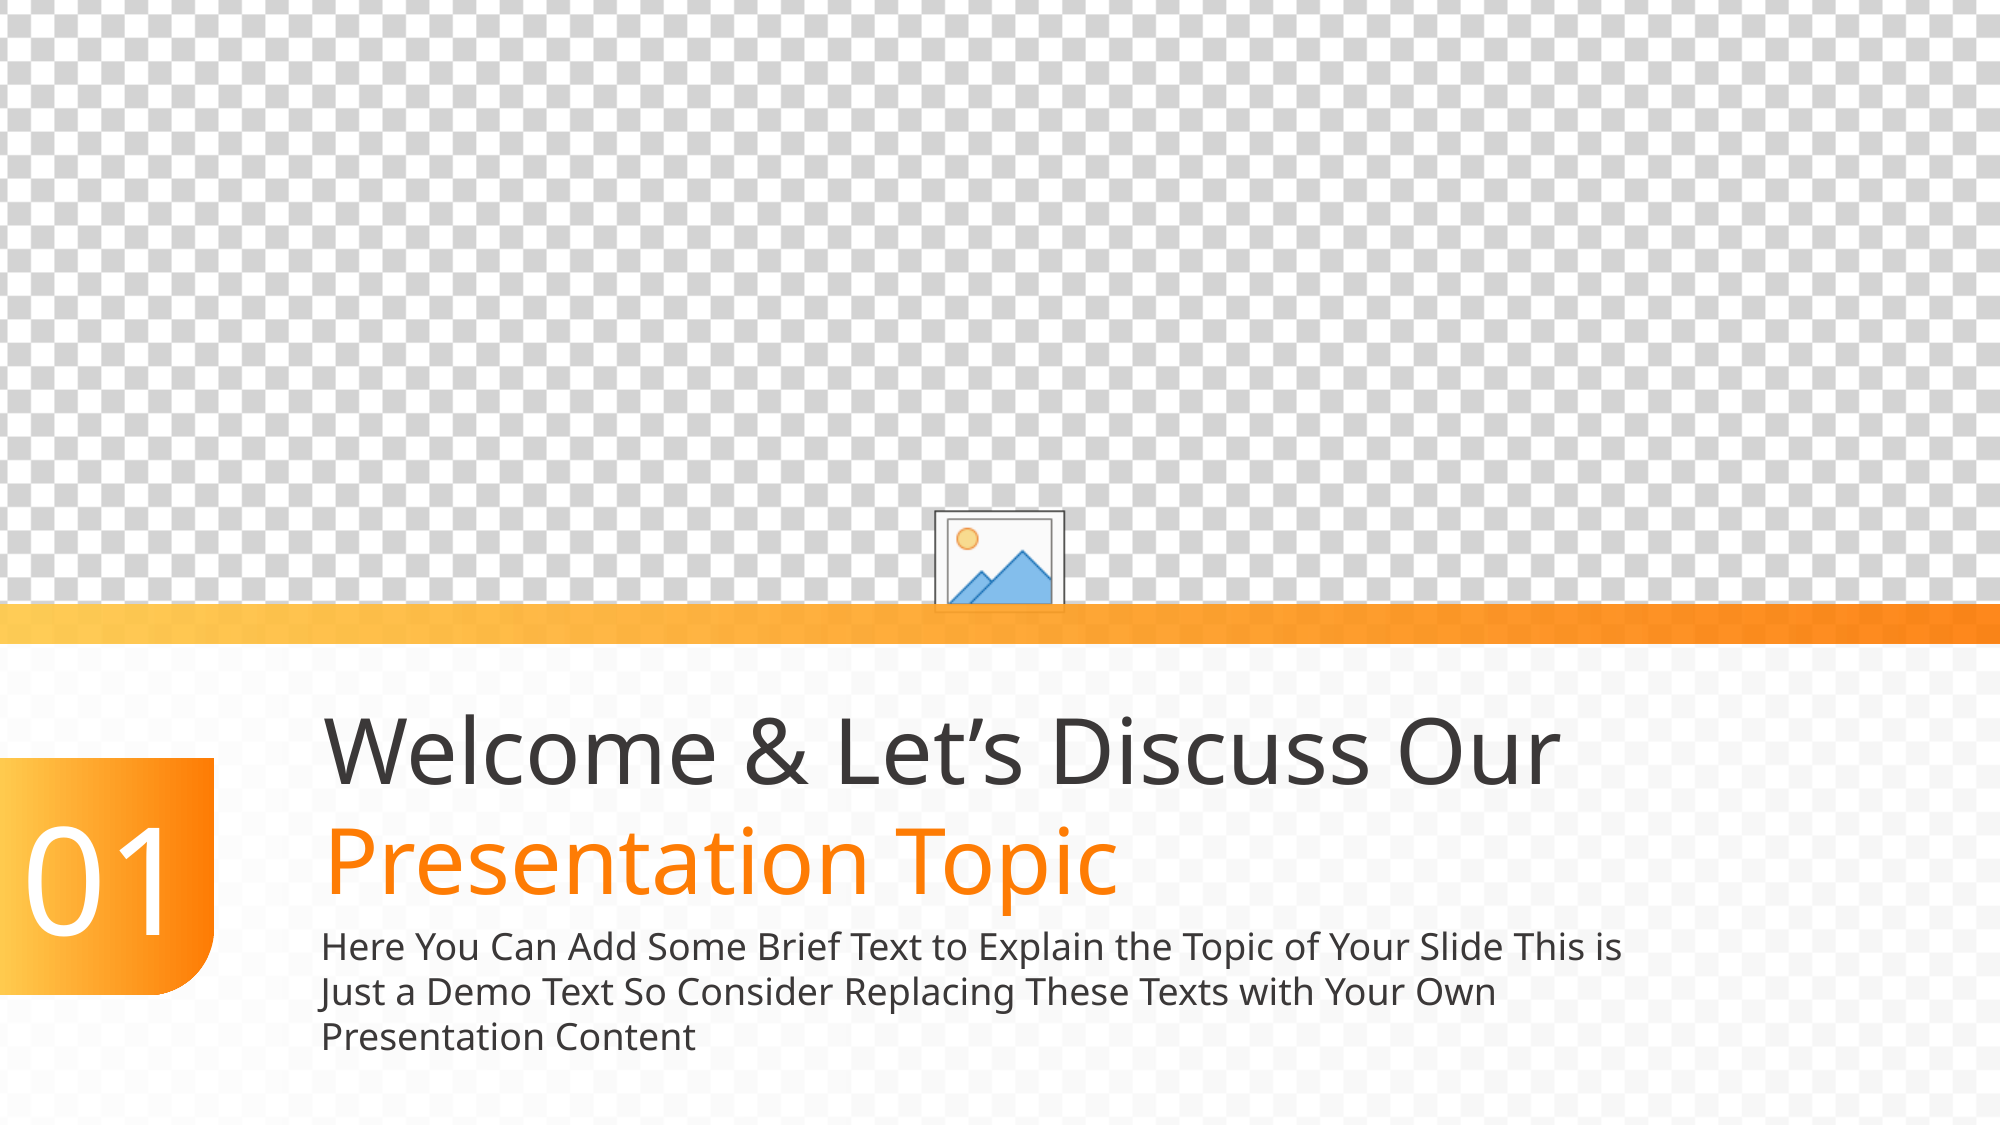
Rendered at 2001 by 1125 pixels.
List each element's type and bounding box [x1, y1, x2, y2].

picture [0, 0, 2000, 1125]
text_box [0, 757, 215, 996]
